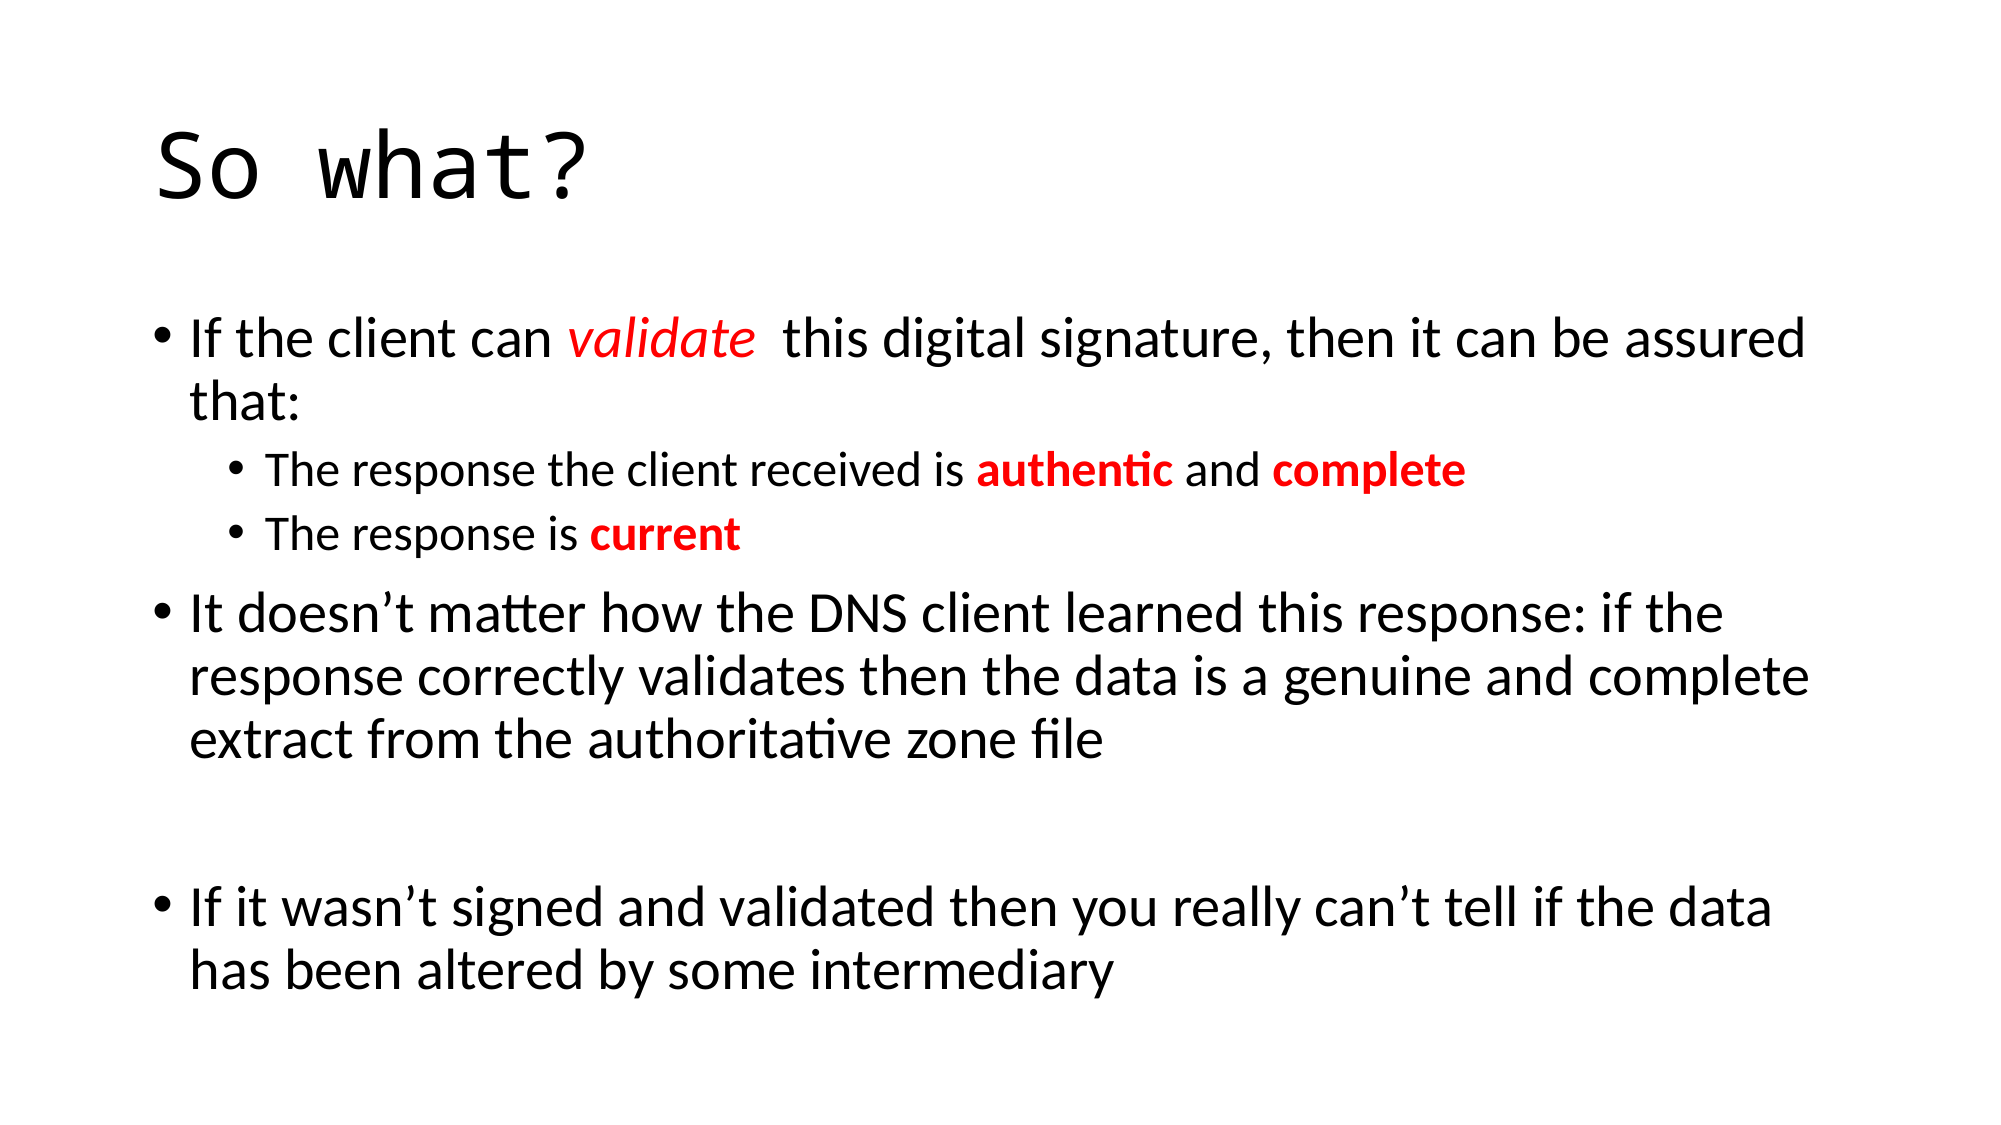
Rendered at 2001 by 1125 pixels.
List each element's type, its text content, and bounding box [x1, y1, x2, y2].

list If the client can validate this digital signature, then it can be assured that: The response the client received is authentic and complete The response is current It doesn’t matter how the DNS client learned this response: if the response correctly validates then the data is a genuine and complete extract from the authoritative zone file If it wasn’t signed and validated then you really can’t tell if the data has been altered by some intermediary [137, 299, 1863, 1014]
title So what? [137, 59, 1863, 278]
